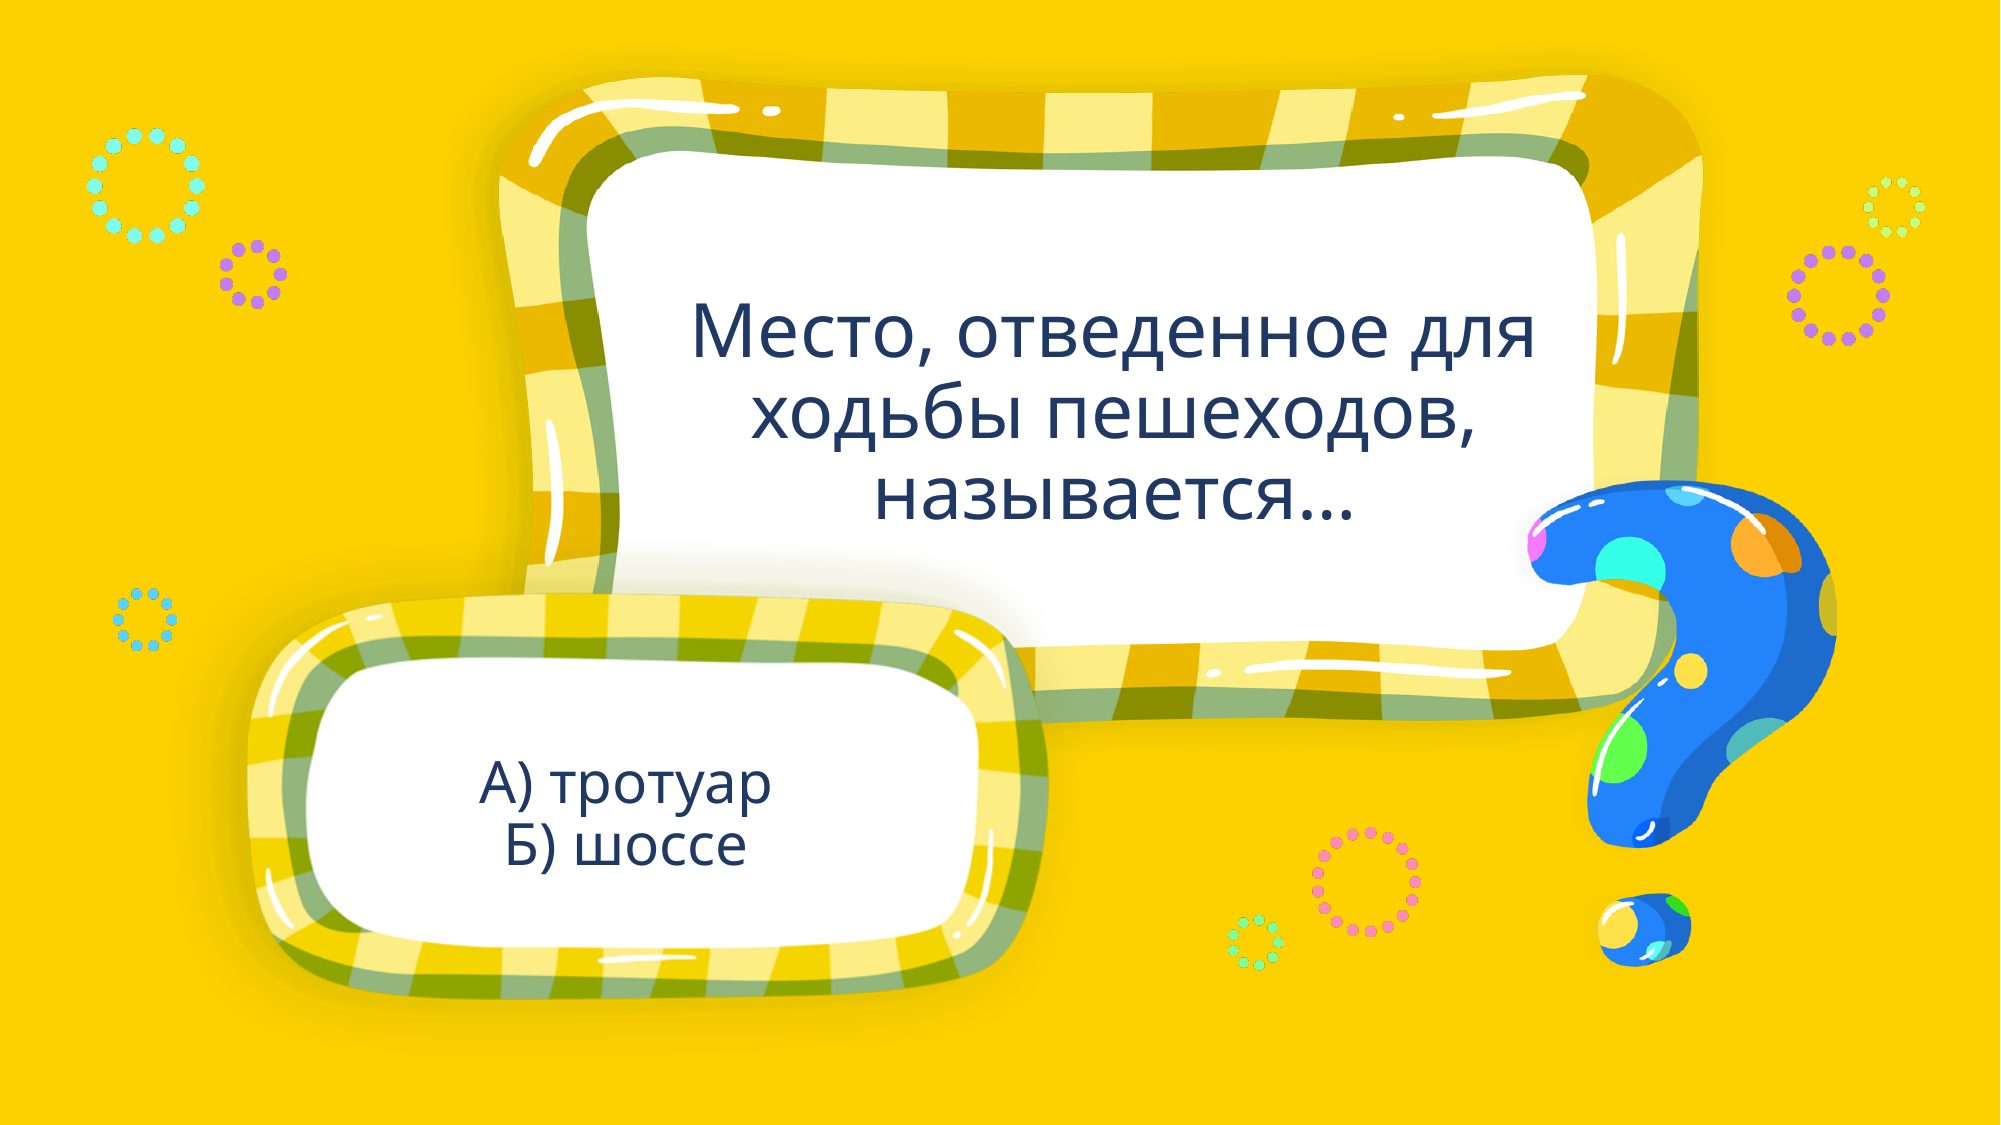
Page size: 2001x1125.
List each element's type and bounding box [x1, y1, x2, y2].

picture [1219, 905, 1287, 974]
picture [1306, 823, 1423, 940]
picture [79, 102, 291, 312]
picture [105, 38, 1838, 1058]
picture [1779, 168, 1926, 355]
